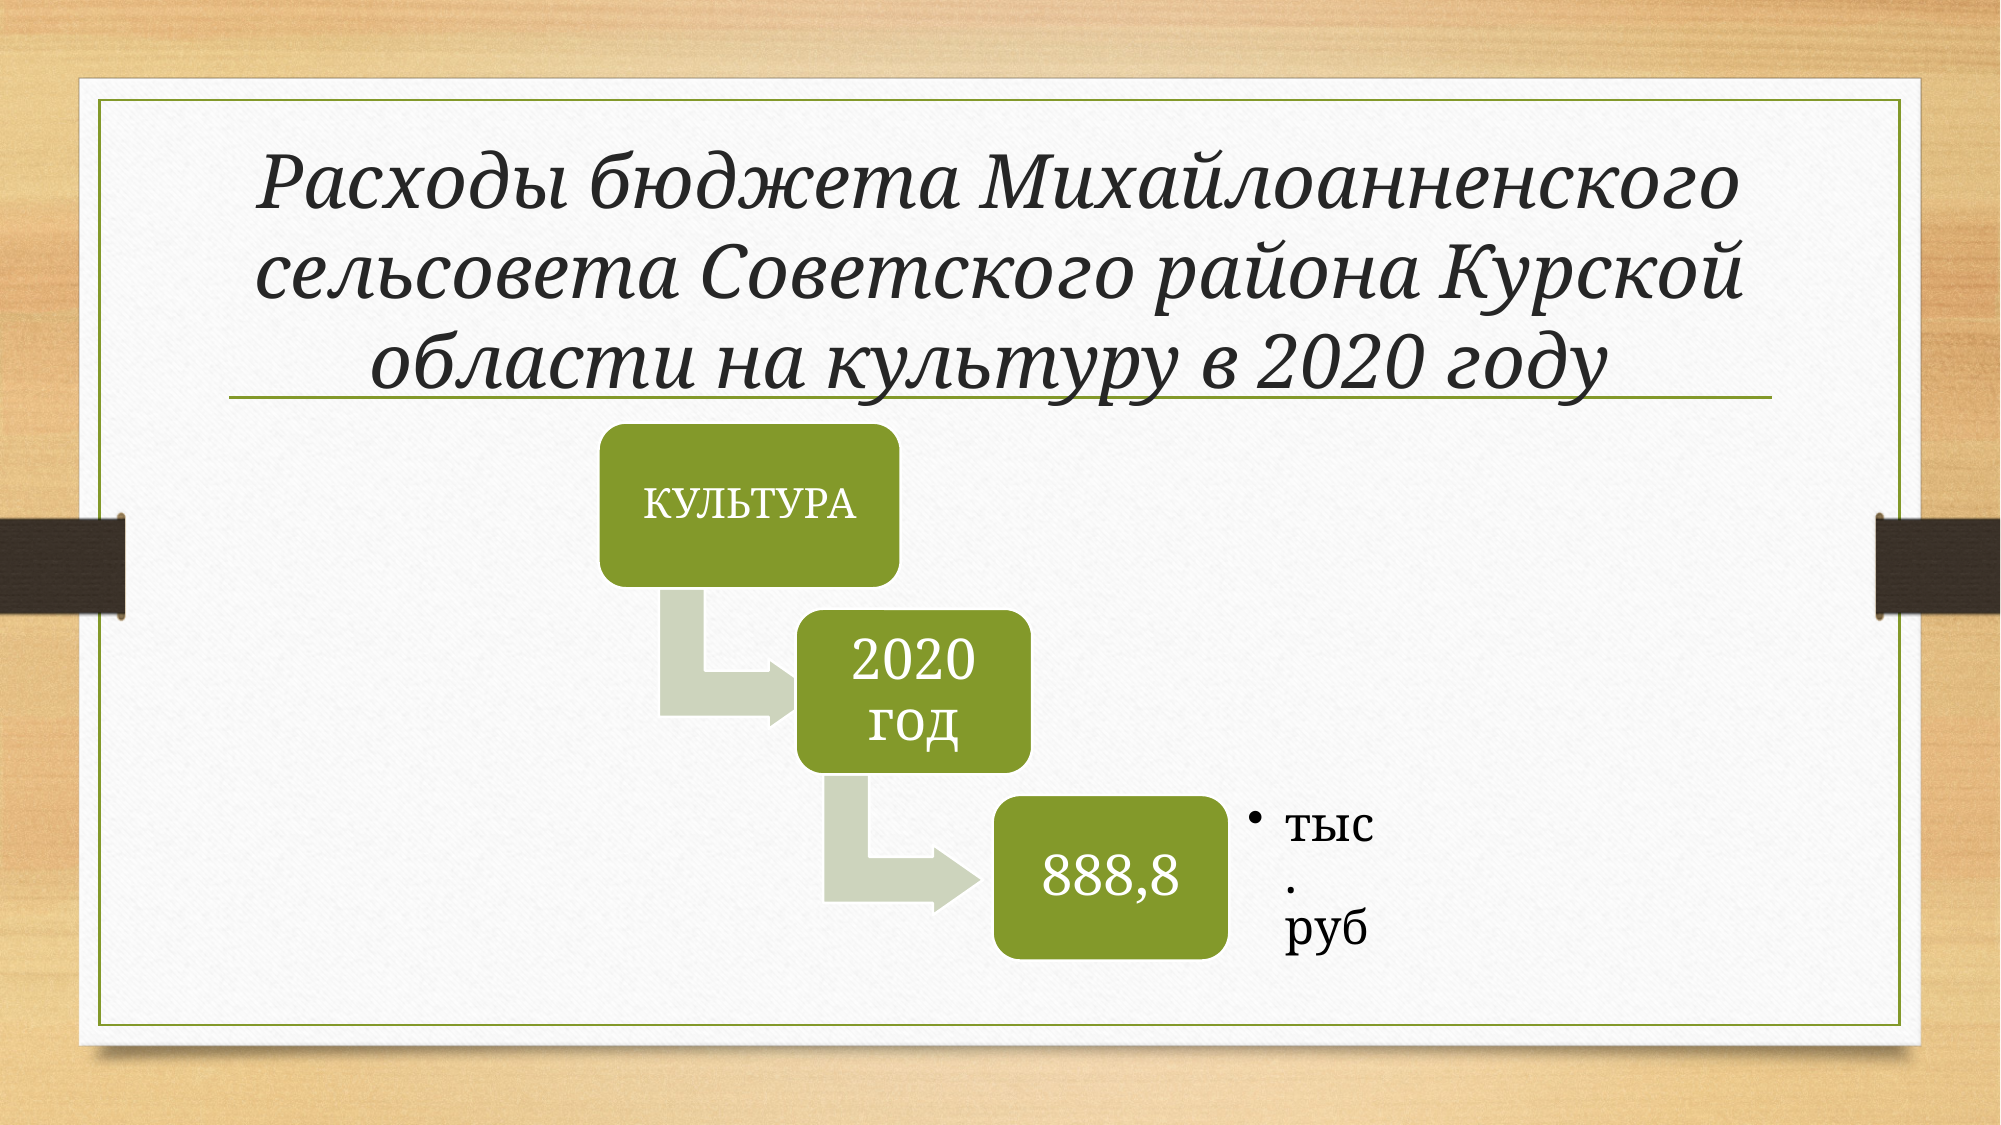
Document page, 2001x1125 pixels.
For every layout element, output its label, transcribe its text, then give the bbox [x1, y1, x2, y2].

picture [0, 0, 2001, 1125]
title Расходы бюджета Михайлоанненского сельсовета Советского района Курской области на культуру в 2020 году [212, 161, 1788, 375]
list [212, 419, 1788, 964]
